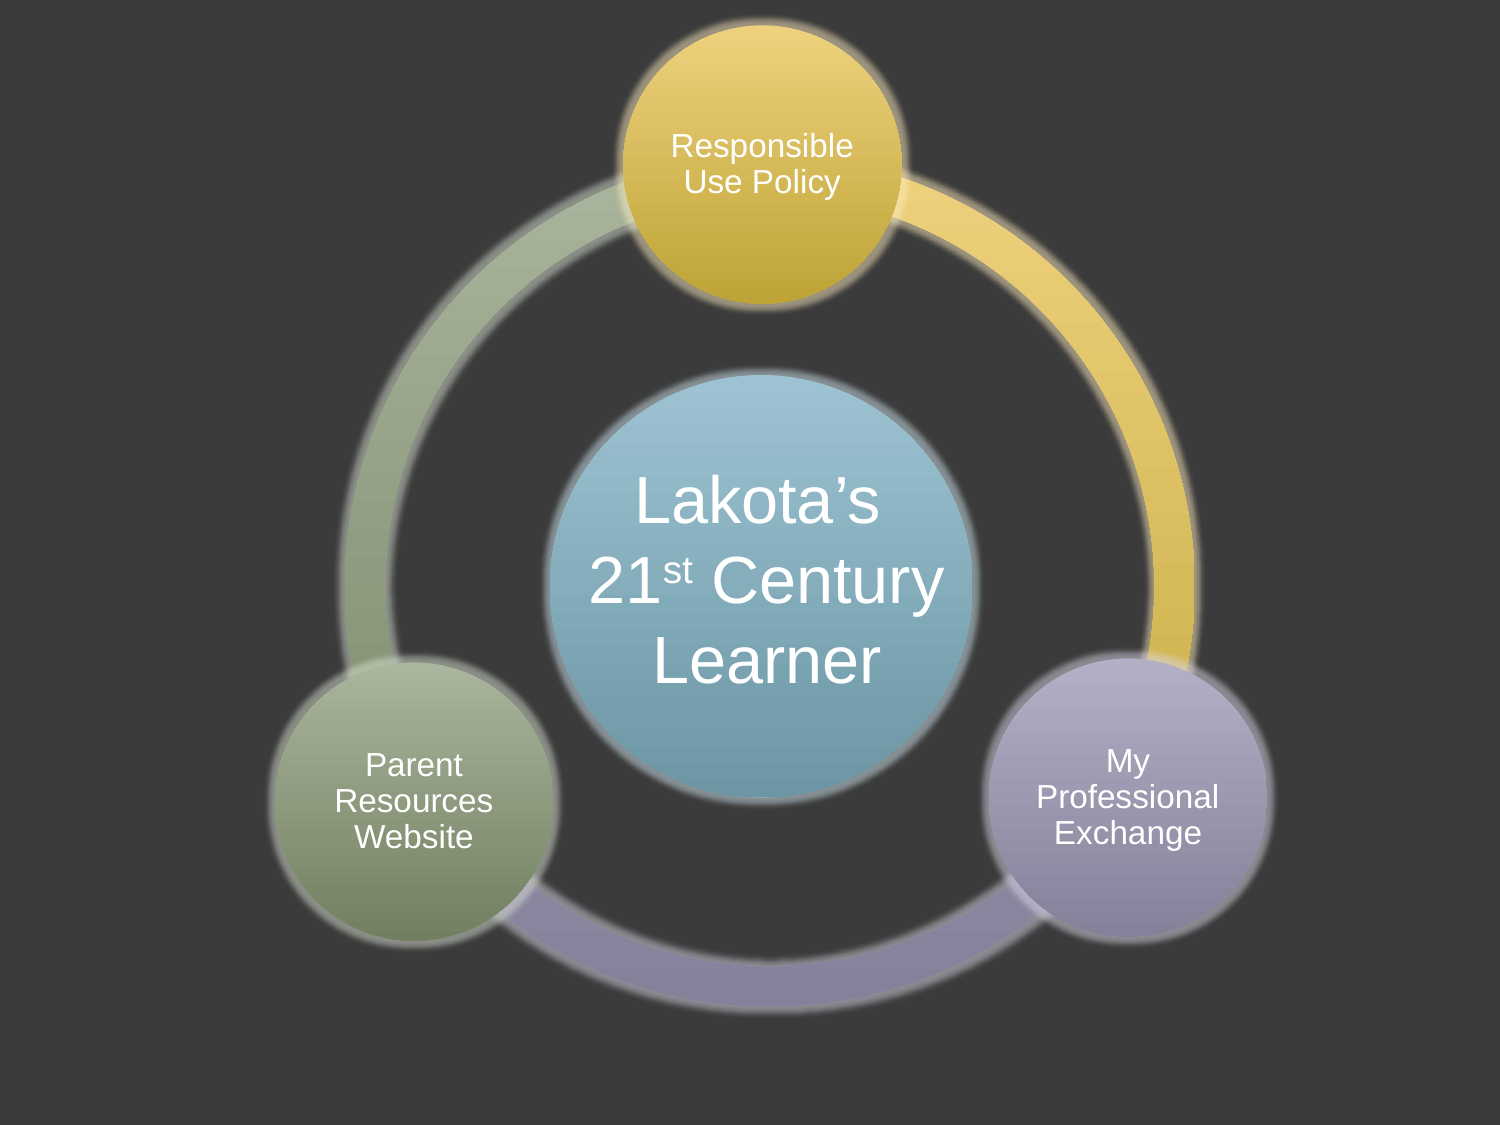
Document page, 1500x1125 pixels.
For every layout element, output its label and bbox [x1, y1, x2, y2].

text_box [24, 24, 1500, 1076]
